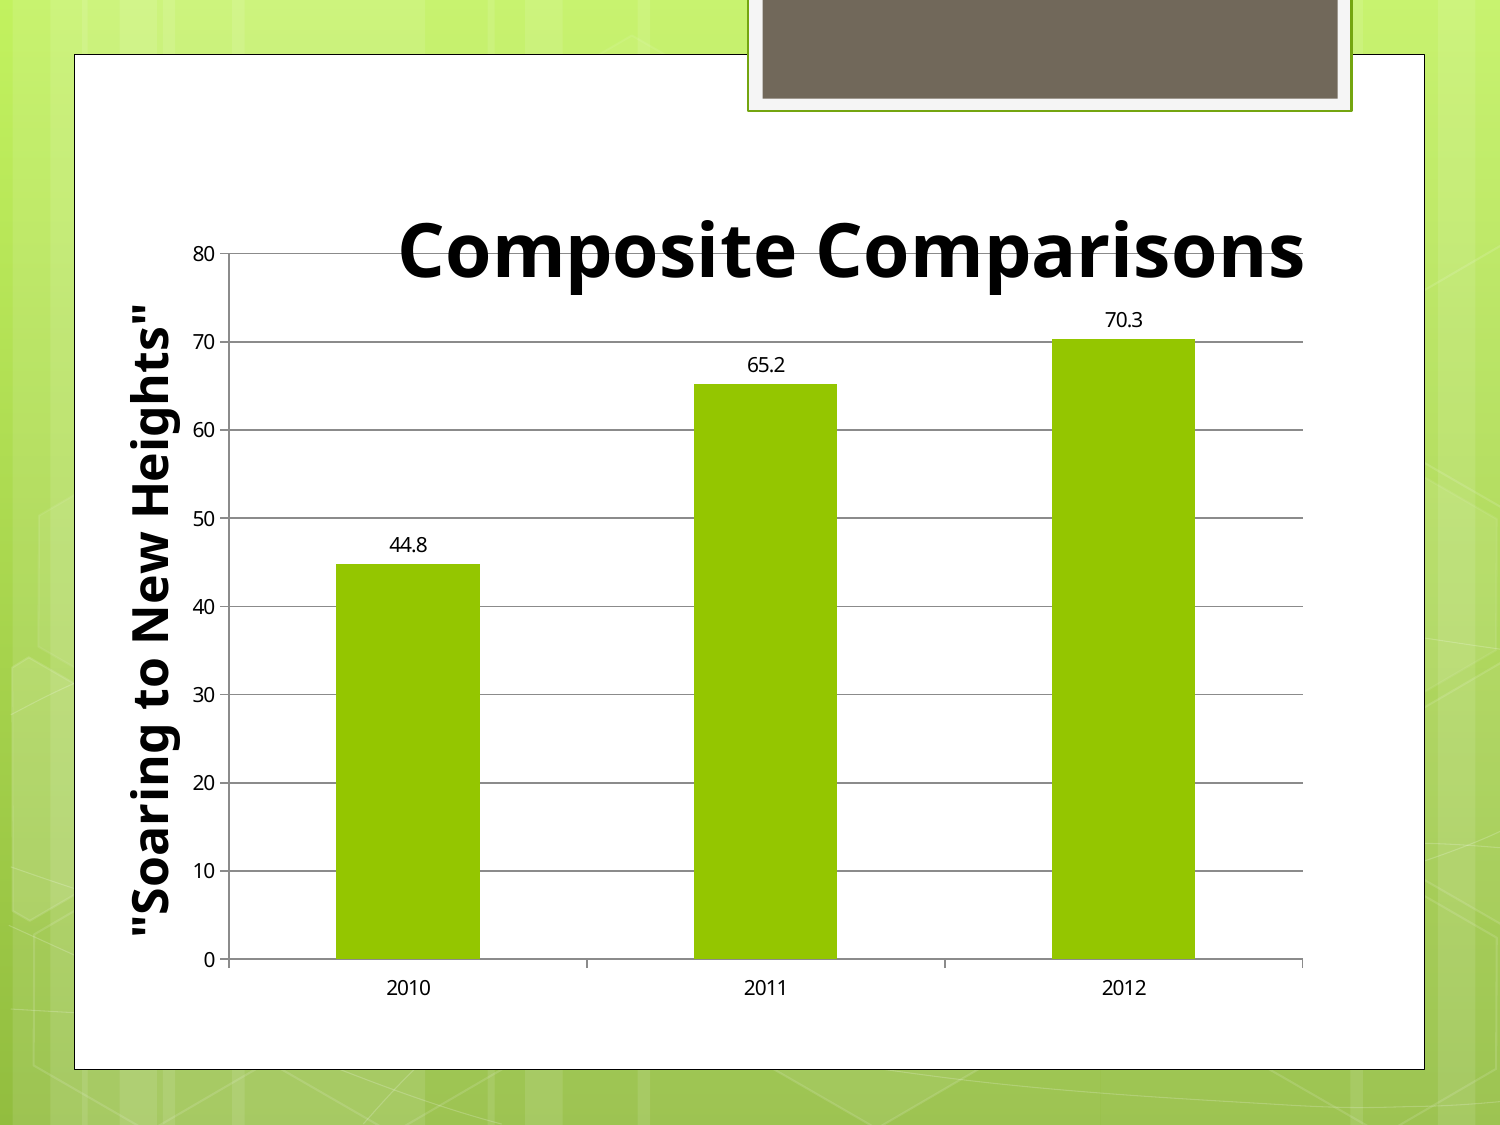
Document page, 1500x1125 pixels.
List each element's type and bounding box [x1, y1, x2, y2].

chart [99, 174, 1326, 1013]
